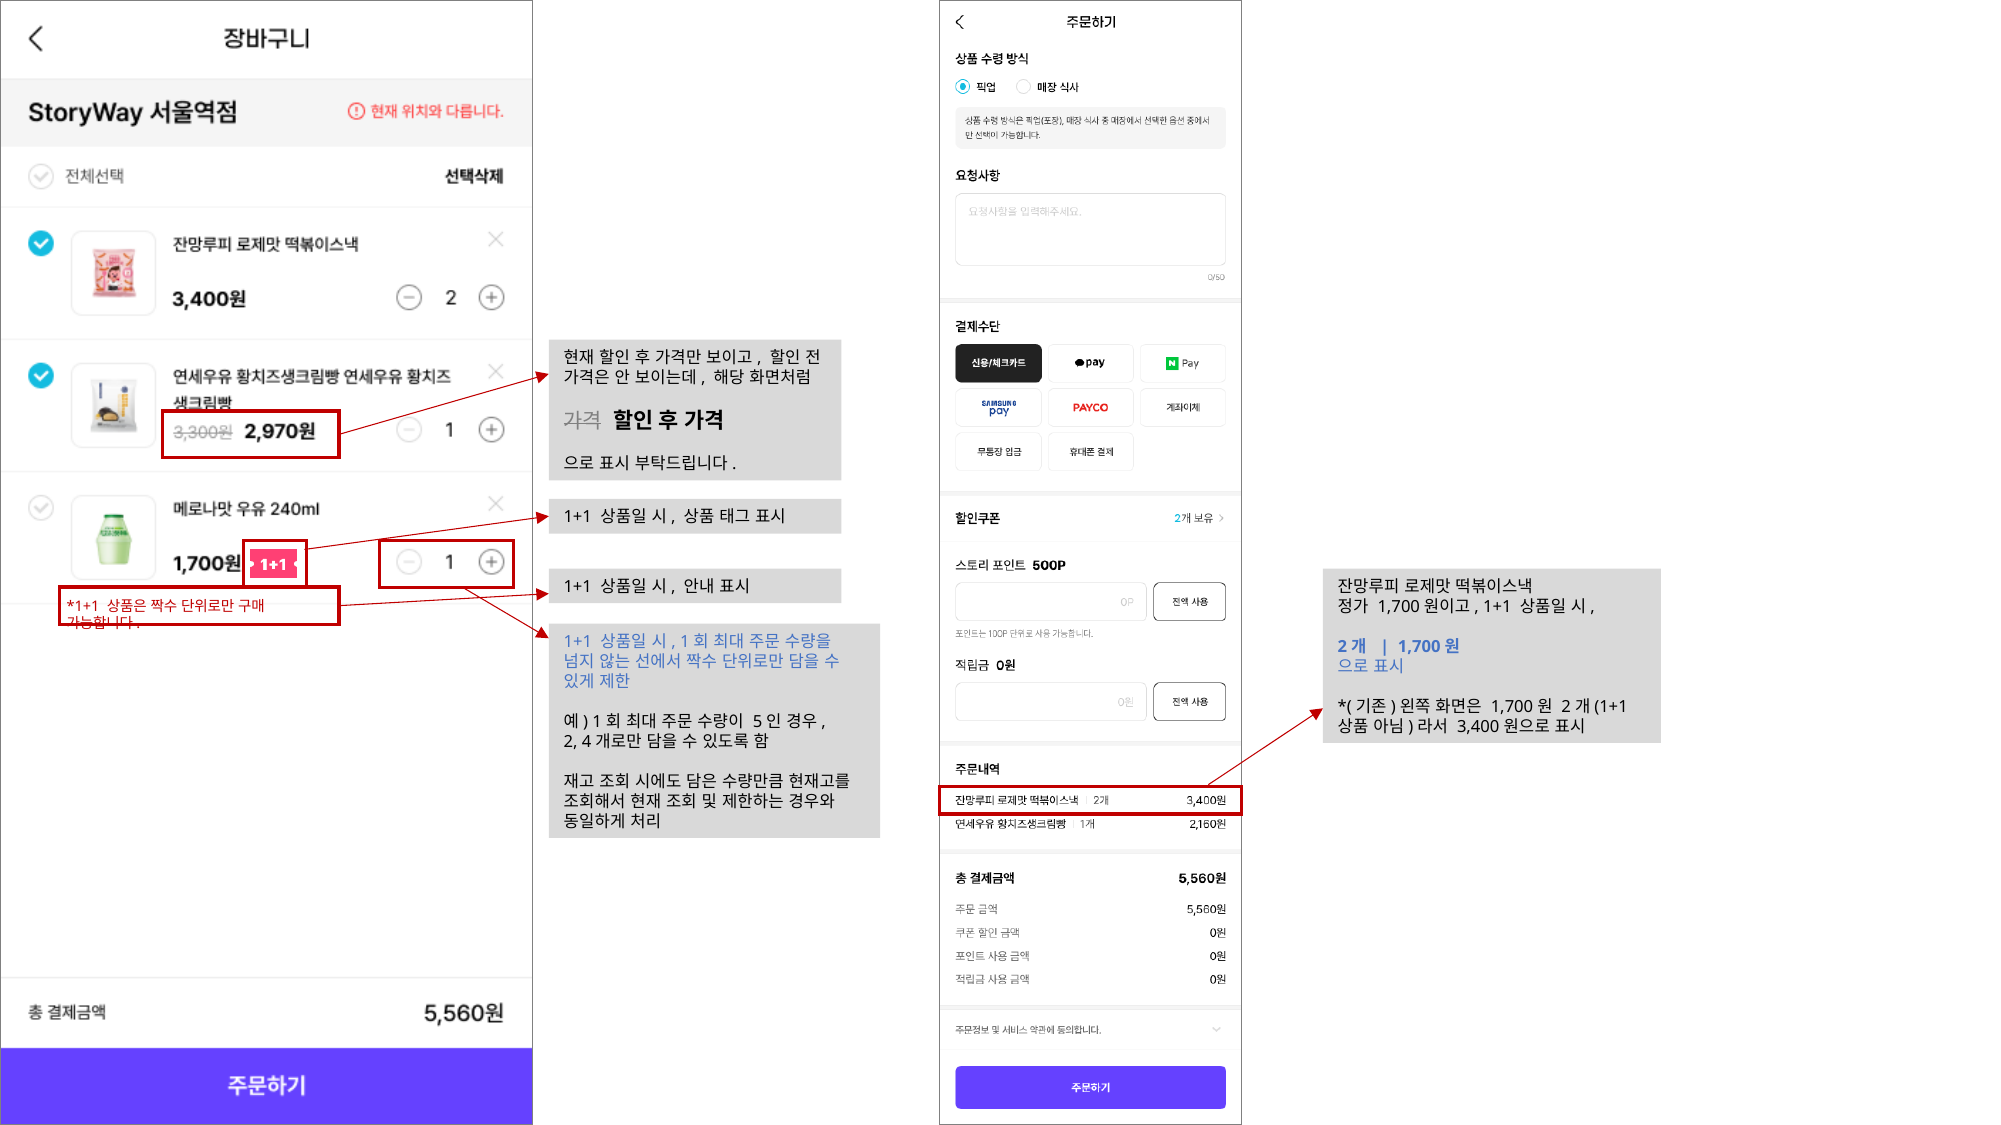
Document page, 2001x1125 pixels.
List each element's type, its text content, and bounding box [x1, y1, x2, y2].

text_box 1+1 상품일 시, 상품 태그 표시 [548, 498, 842, 534]
text_box 현재 할인 후 가격만 보이고, 할인 전 가격은 안 보이는데, 해당 화면처럼 가격 할인 후 가격 으로 표시 부탁드립니다. [548, 339, 842, 481]
picture [0, 0, 533, 1125]
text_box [464, 588, 549, 593]
text_box 잔망루피 로제맛 떡볶이스낵 정가 1,700원이고, 1+1 상품일 시, 2개 | 1,700원 으로 표시 *(기존)왼쪽 화면은 1,700원 2개(1+1 상품 아님)라서 3,400원으로 표시 [1322, 568, 1661, 743]
text_box 1+1 상품일 시, 안내 표시 [548, 568, 842, 604]
text_box 1+1 상품일 시, 1회 최대 주문 수량을 넘지 않는 선에서 짝수 단위로만 담을 수 있게 제한 예) 1회 최대 주문 수량이 5인 경우, 2, 4개로만 담을 수 있도록 함 재고 조회 시에도 담은 수량만큼 현재고를 조회해서 현재 조회 및 제한하는 경우와 동일하게 처리 [548, 623, 881, 838]
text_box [338, 593, 549, 606]
picture [939, 0, 1242, 1125]
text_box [464, 606, 549, 639]
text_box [304, 516, 549, 550]
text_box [1208, 708, 1323, 785]
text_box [338, 373, 549, 435]
